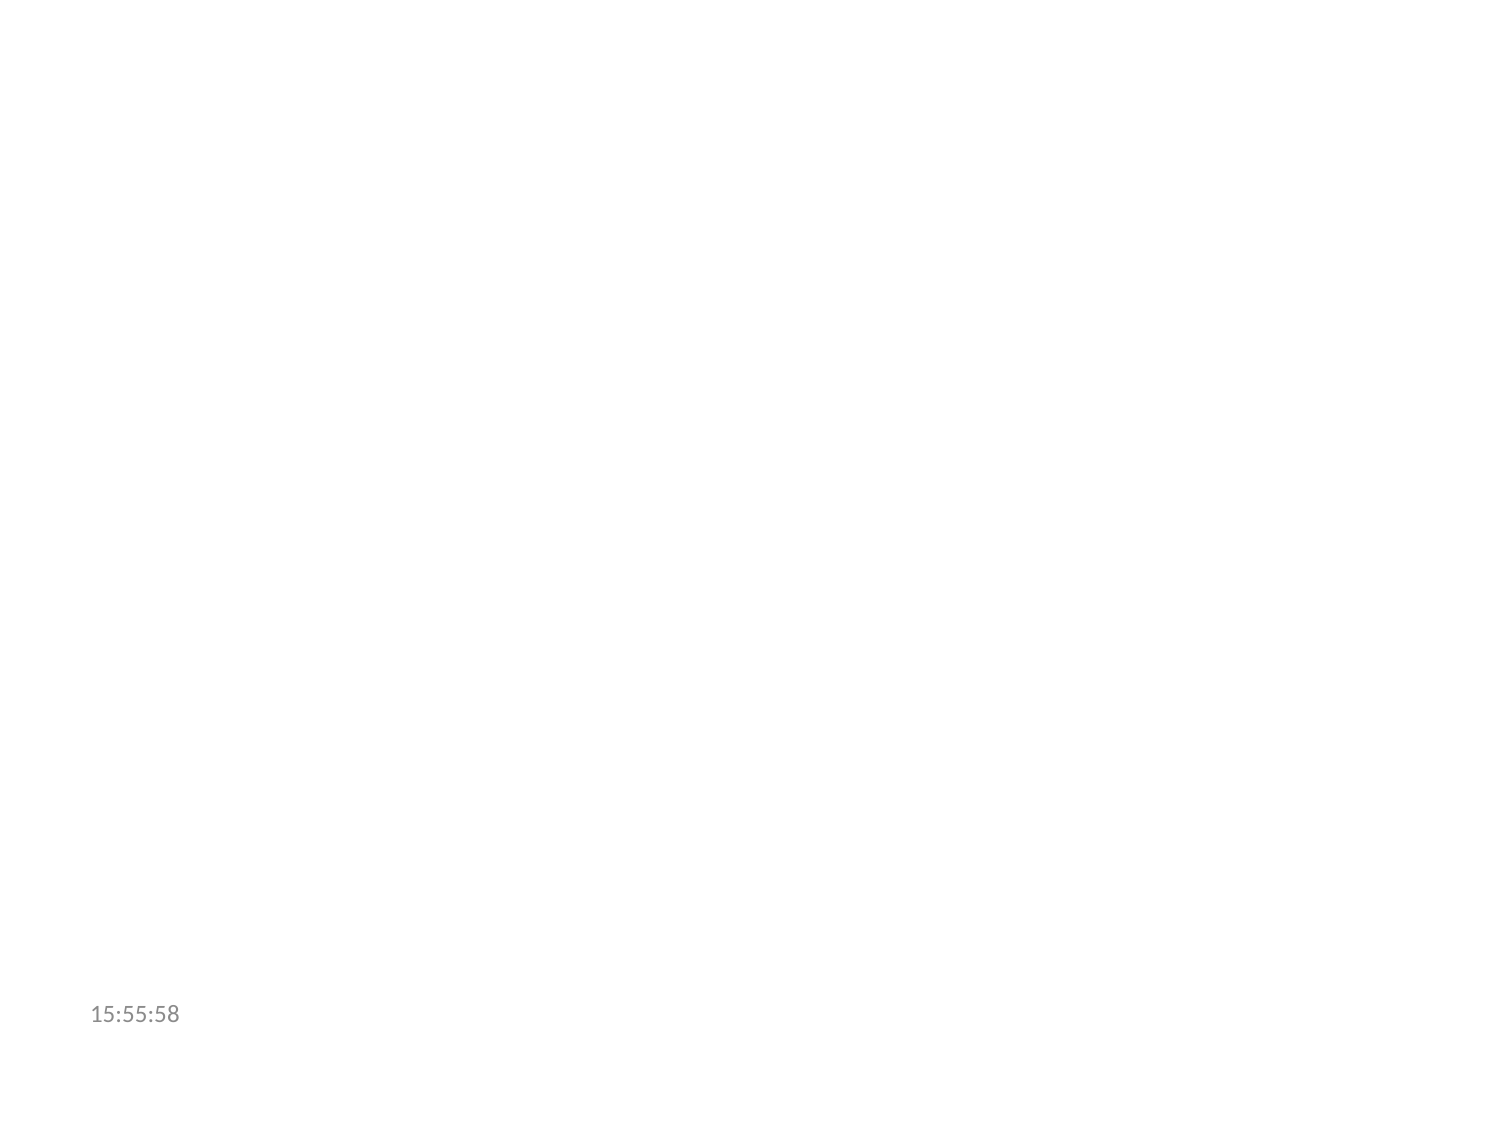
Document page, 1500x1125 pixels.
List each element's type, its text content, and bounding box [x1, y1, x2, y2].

text_box 15:35:09 [75, 982, 425, 1043]
